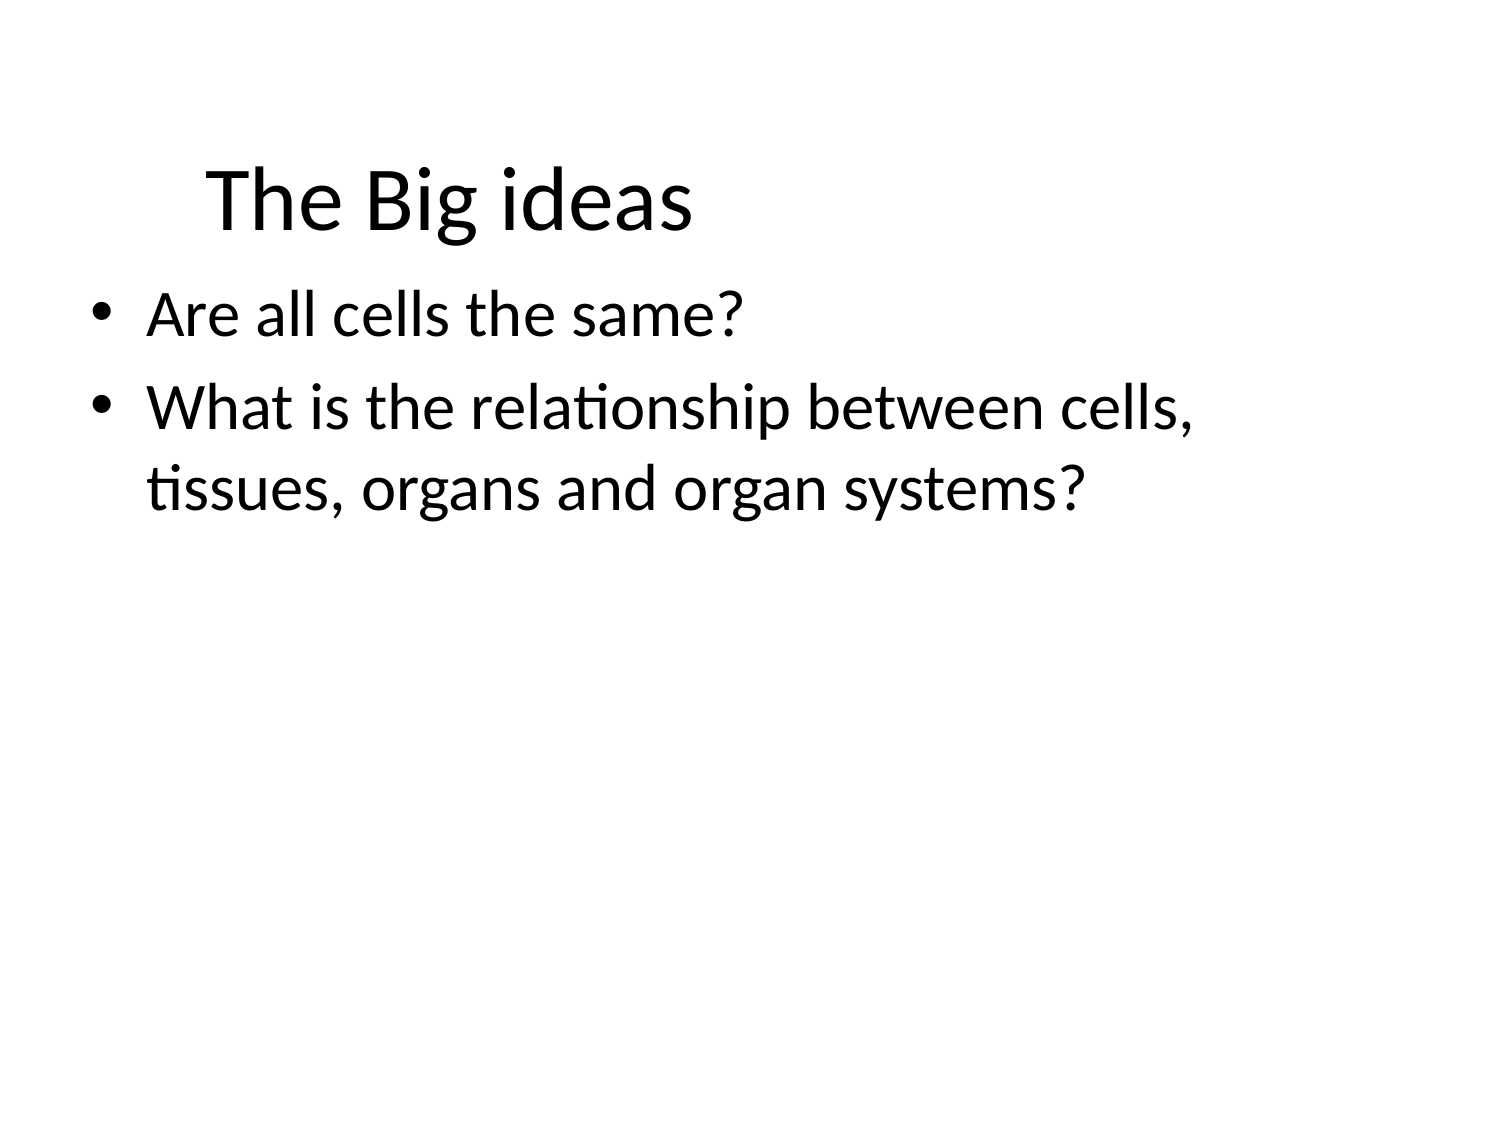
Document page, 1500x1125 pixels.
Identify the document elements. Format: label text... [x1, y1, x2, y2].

title The Big ideas [0, 99, 1125, 288]
list Are all cells the same? What is the relationship between cells, tissues, organs and organ systems? [75, 262, 1425, 1005]
